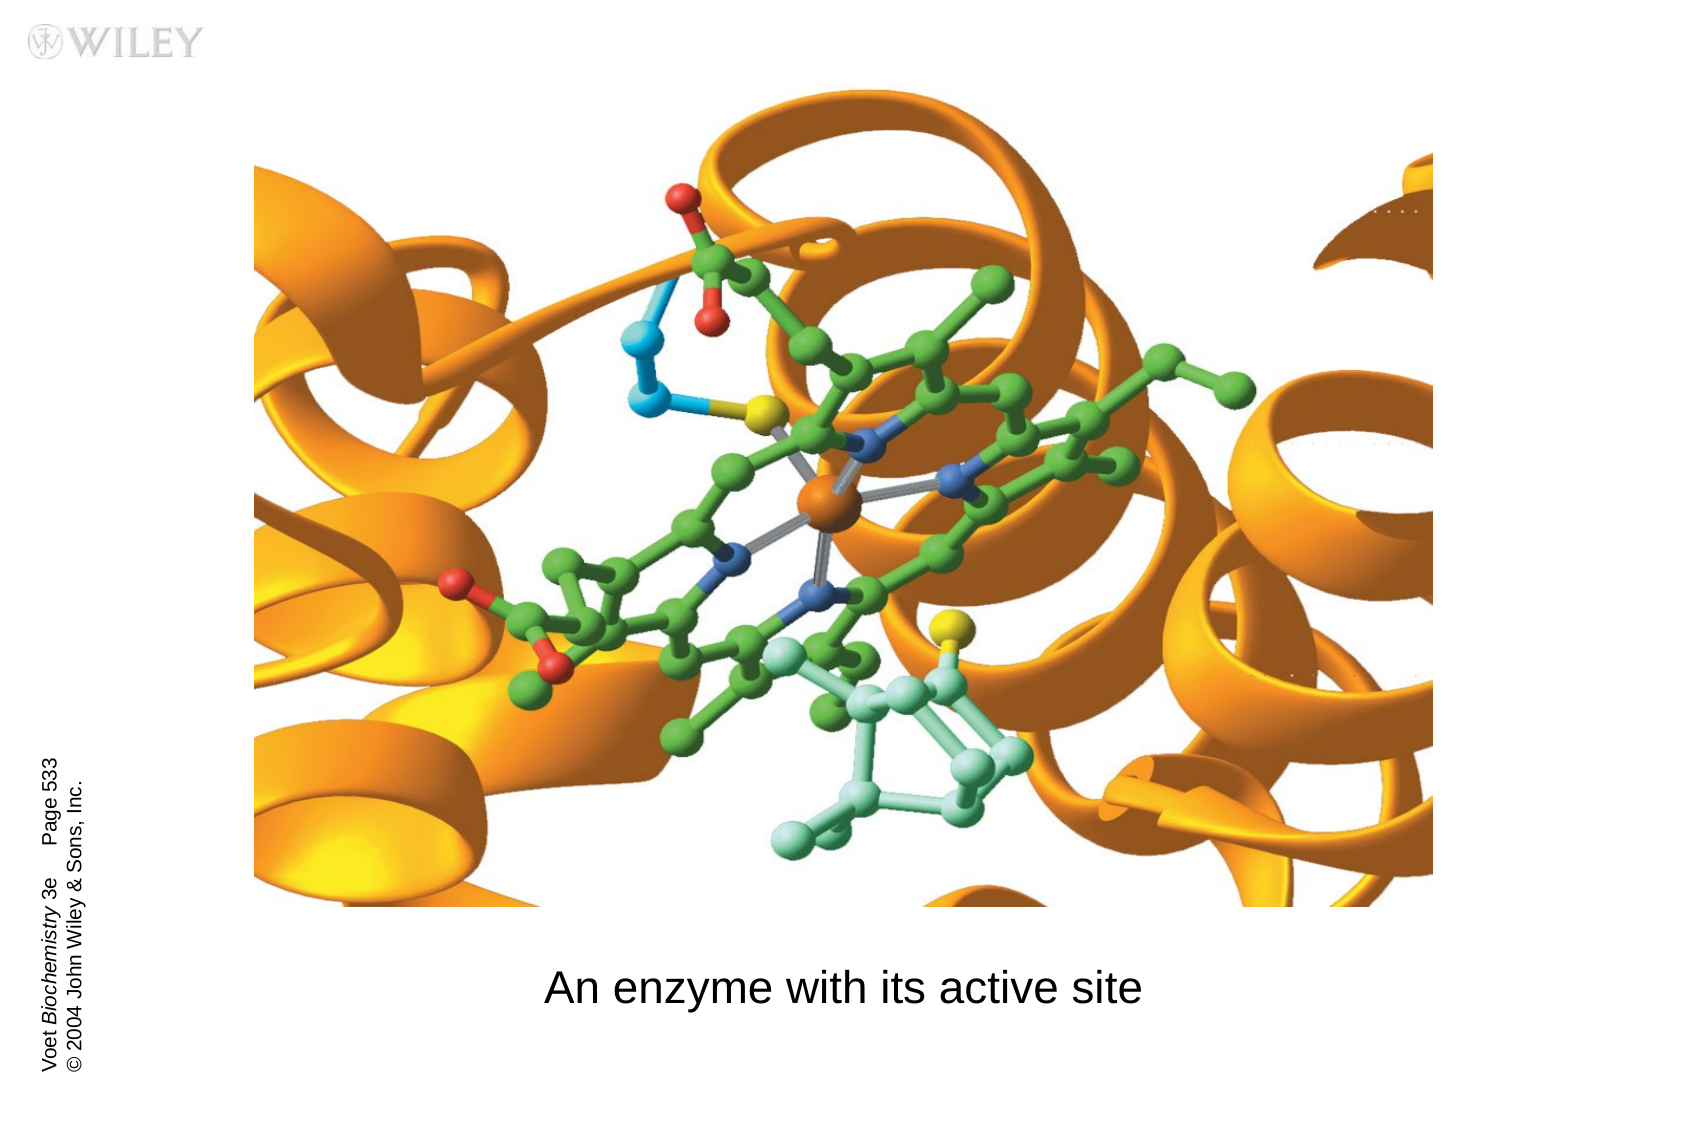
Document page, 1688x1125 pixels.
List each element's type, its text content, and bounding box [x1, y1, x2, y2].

picture [28, 24, 205, 61]
title An enzyme with its active site [126, 950, 1561, 1063]
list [254, 68, 1433, 907]
text_box Page 533 [28, 724, 69, 862]
footer Voet Biochemistry 3e © 2004 John Wiley & Sons, Inc. [28, 625, 113, 1088]
